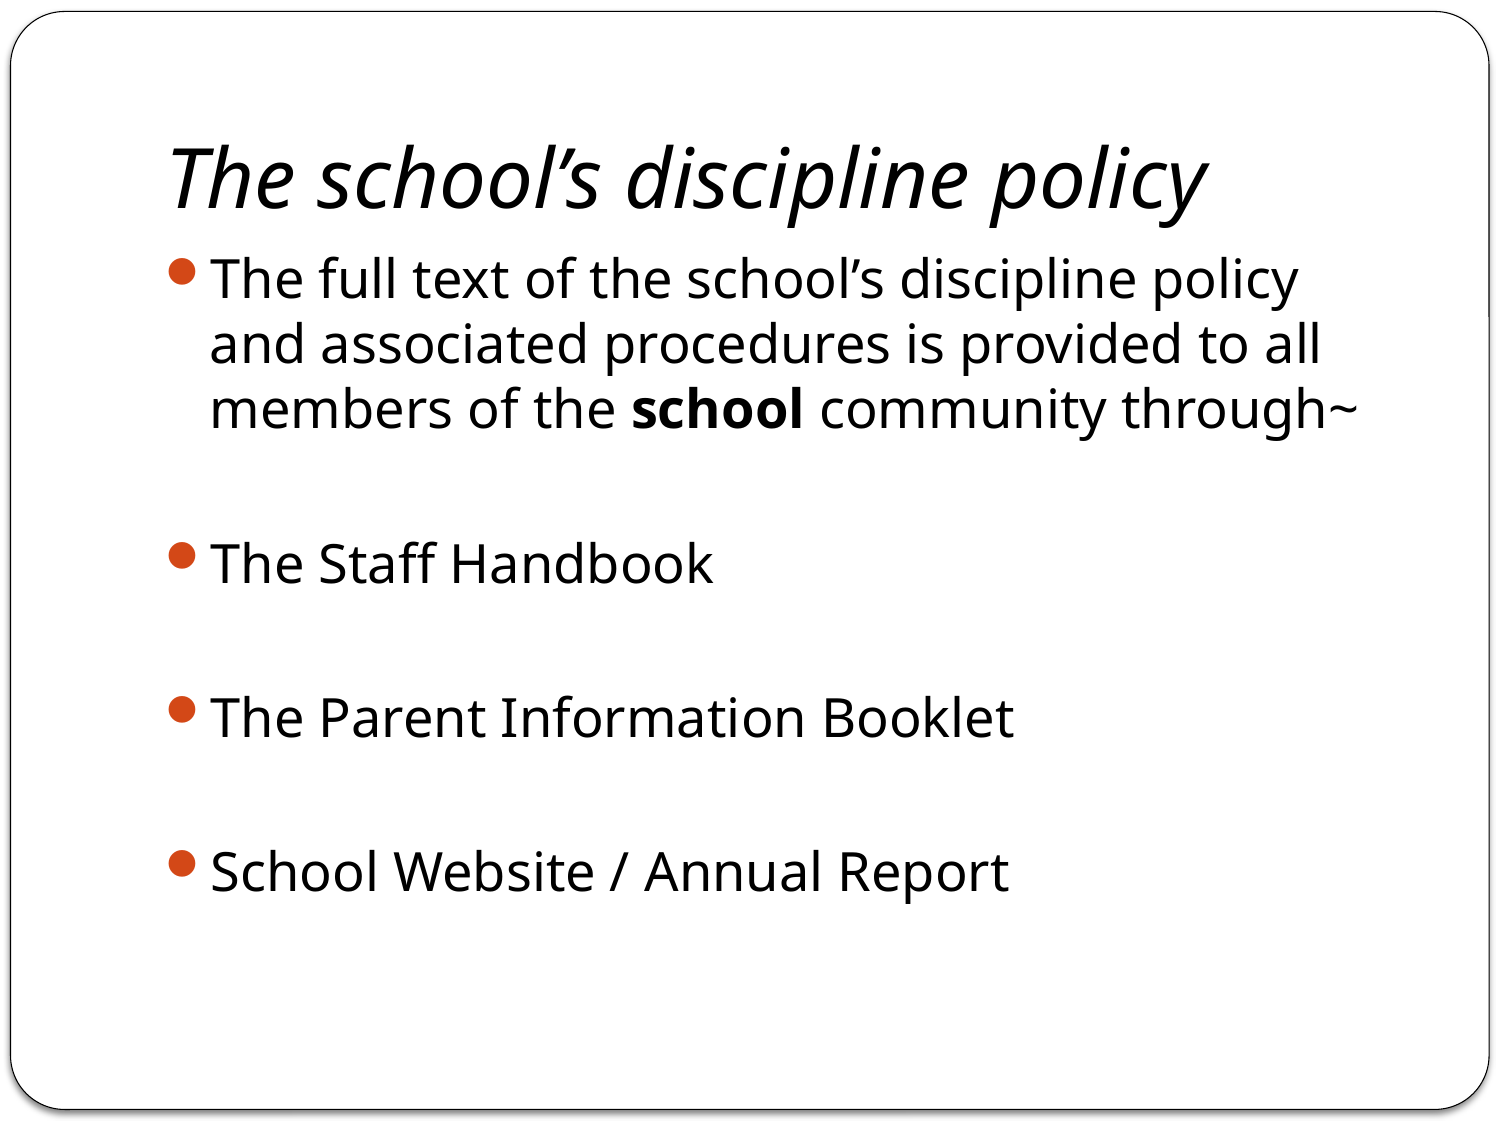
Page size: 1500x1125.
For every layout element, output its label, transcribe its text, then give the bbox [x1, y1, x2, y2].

title The school’s discipline policy [150, 45, 1425, 233]
list The full text of the school’s discipline policy and associated procedures is provided to all members of the school community through~ The Staff Handbook The Parent Information Booklet School Website / Annual Report [150, 237, 1425, 988]
